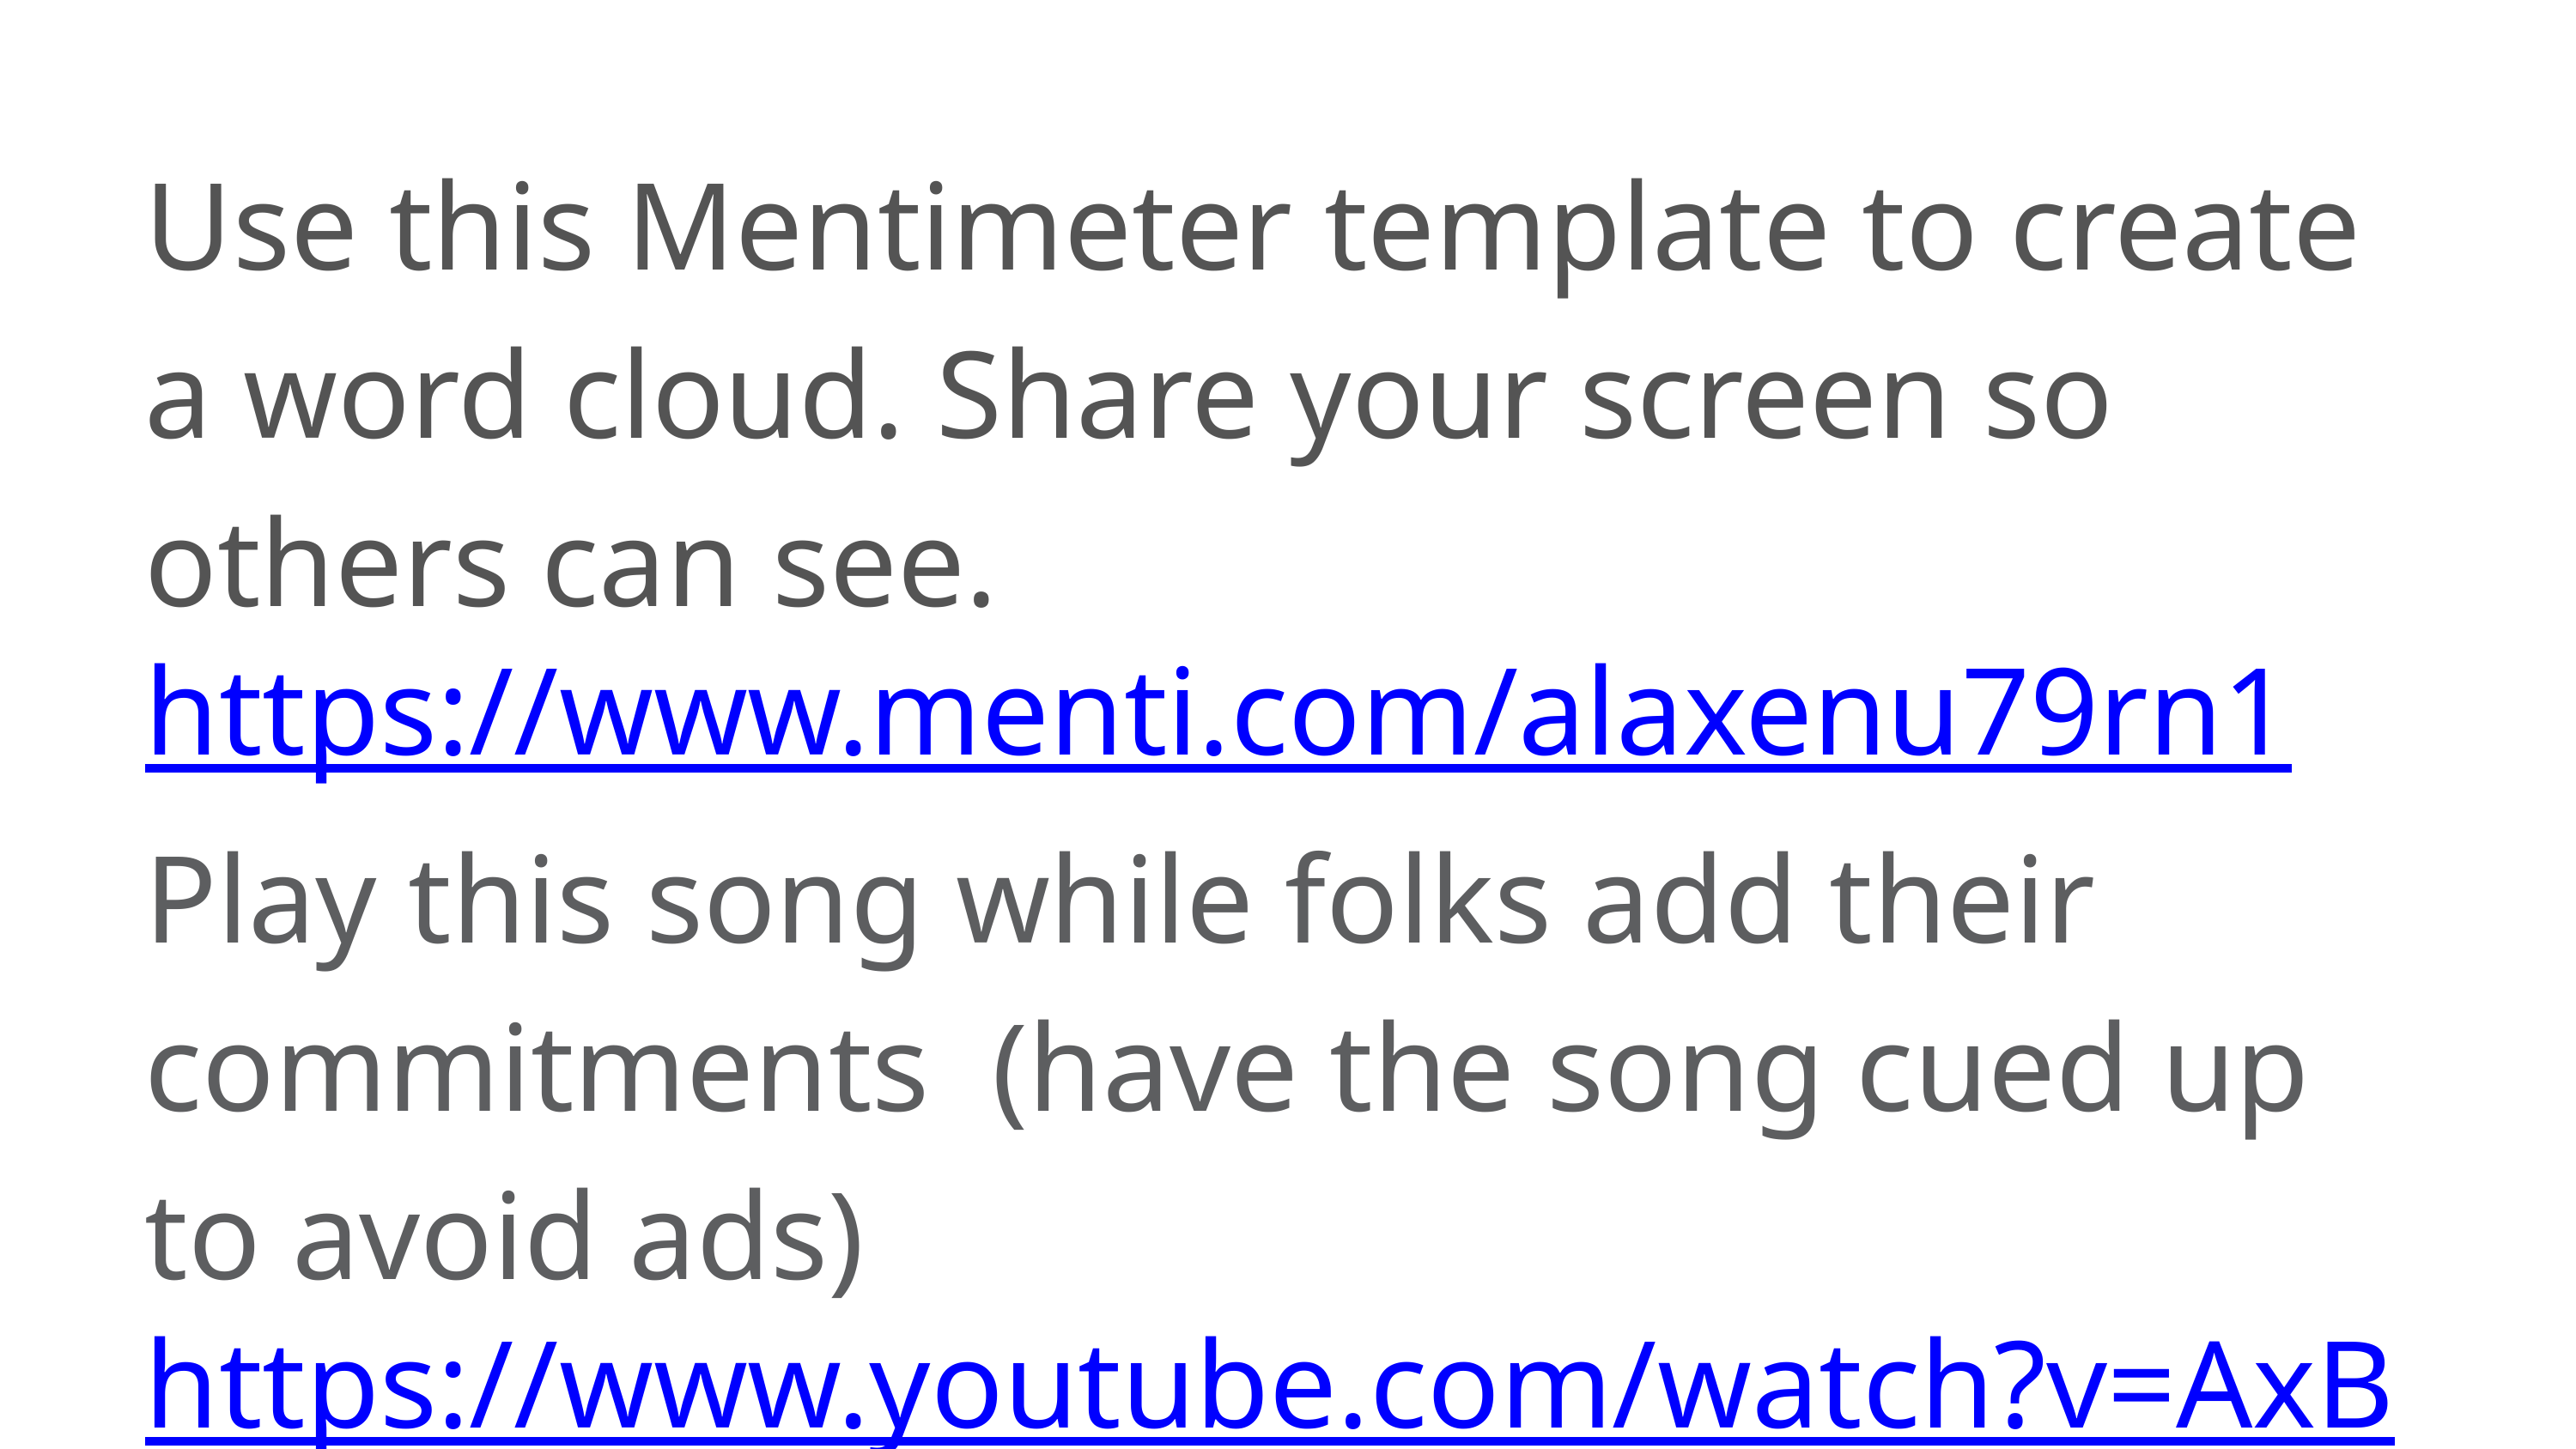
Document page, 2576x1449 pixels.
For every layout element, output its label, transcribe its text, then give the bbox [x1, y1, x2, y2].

text_box Use this Mentimeter template to create a word cloud. Share your screen so others can see. https://www.menti.com/alaxenu79rn1 Play this song while folks add their commitments (have the song cued up to avoid ads) https://www.youtube.com/watch?v=AxB9VH3cCN4 [144, 125, 2432, 1449]
